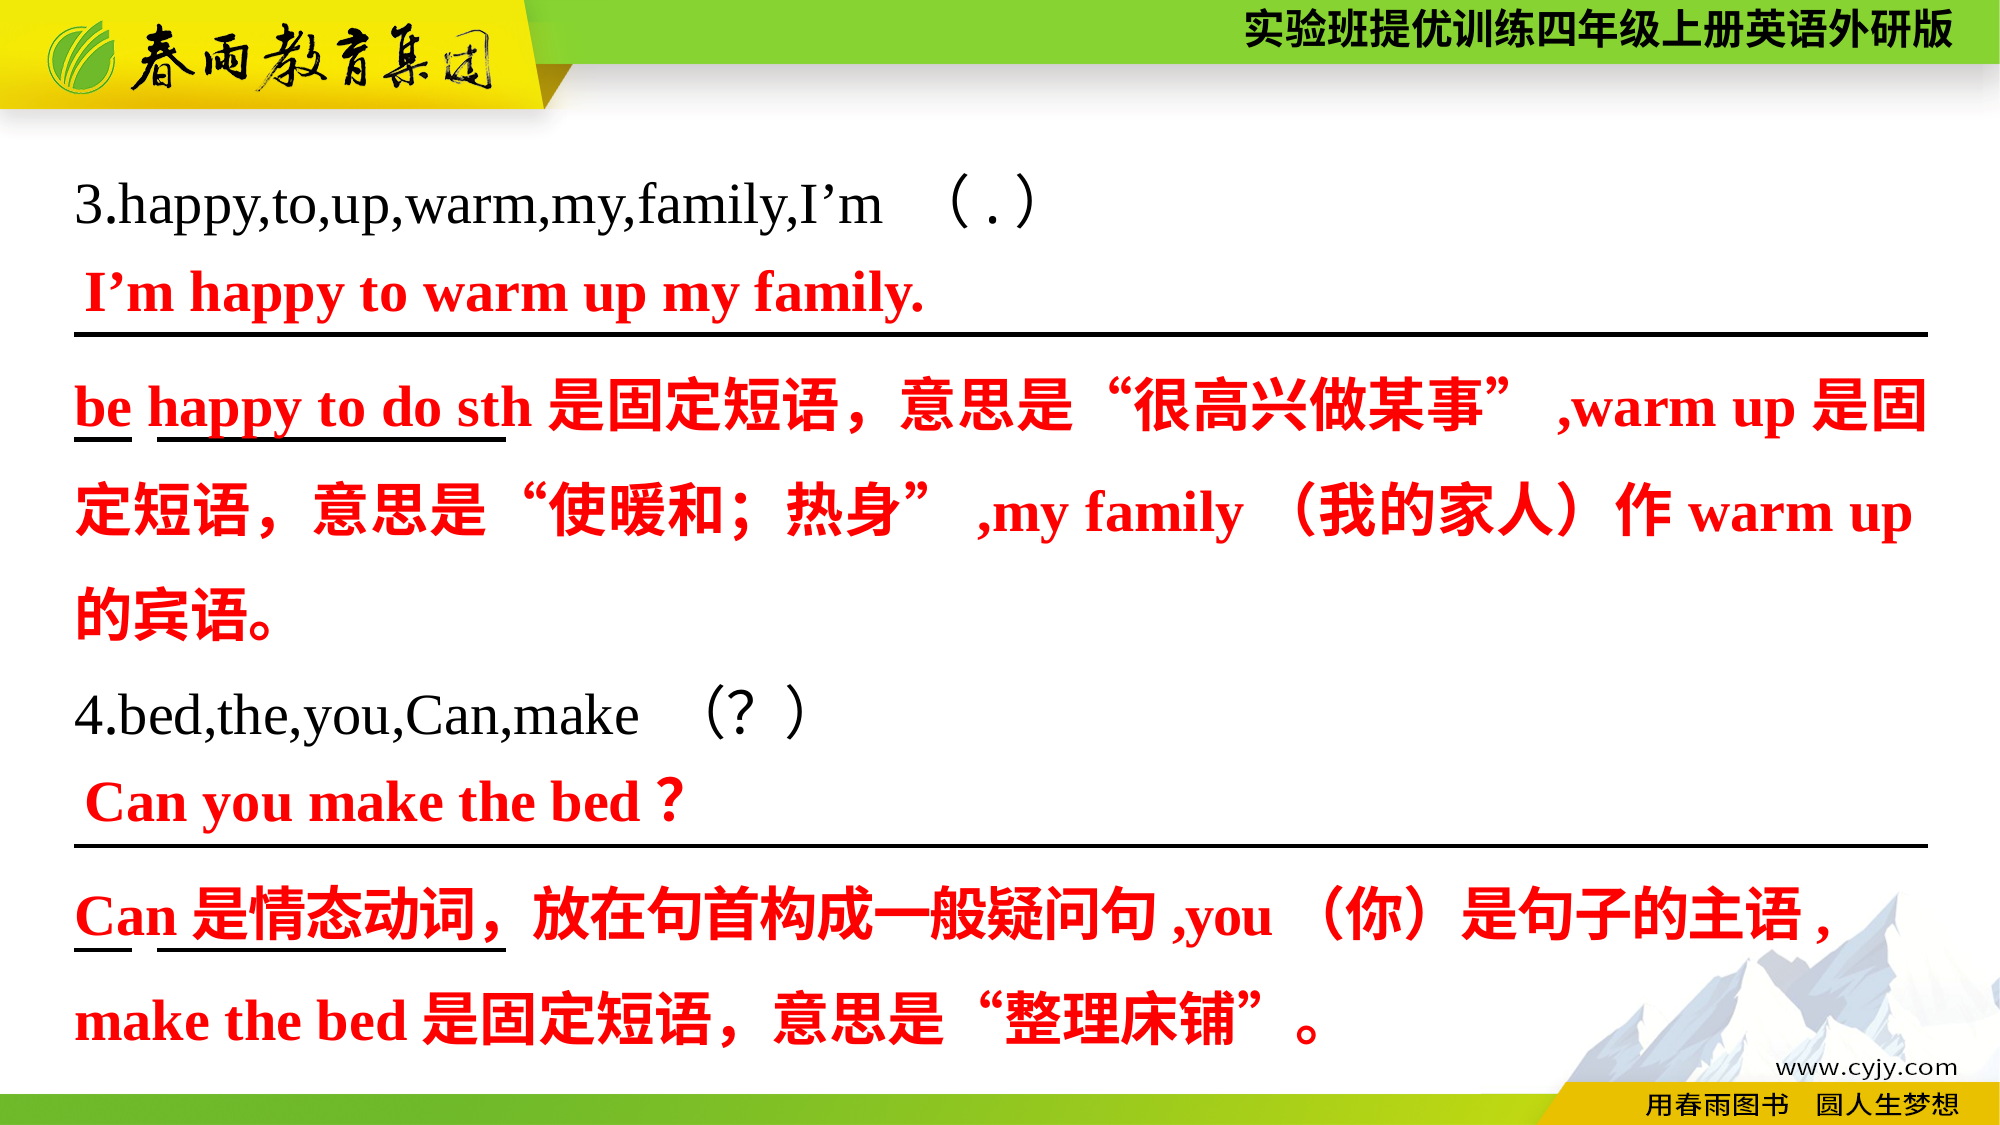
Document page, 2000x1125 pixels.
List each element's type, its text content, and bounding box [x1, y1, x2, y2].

list 3.happy,to,up,warm,my,family,I’m （.） . [59, 122, 1944, 325]
text_box 4.bed,the,you,Can,make （？） . [59, 633, 1944, 834]
text_box I’m happy to warm up my family. [69, 211, 1954, 331]
text_box be happy to do sth是固定短语，意思是“很高兴做某事”,warm up是固定短语，意思是“使暖和；热身”,my family（我的家人）作warm up的宾语。 [59, 325, 1944, 633]
text_box Can是情态动词，放在句首构成一般疑问句,you（你）是句子的主语, make the bed是固定短语，意思是“整理床铺”。 [59, 834, 1944, 1060]
picture [0, 0, 2000, 1125]
text_box Can you make the bed？ [69, 720, 1954, 841]
